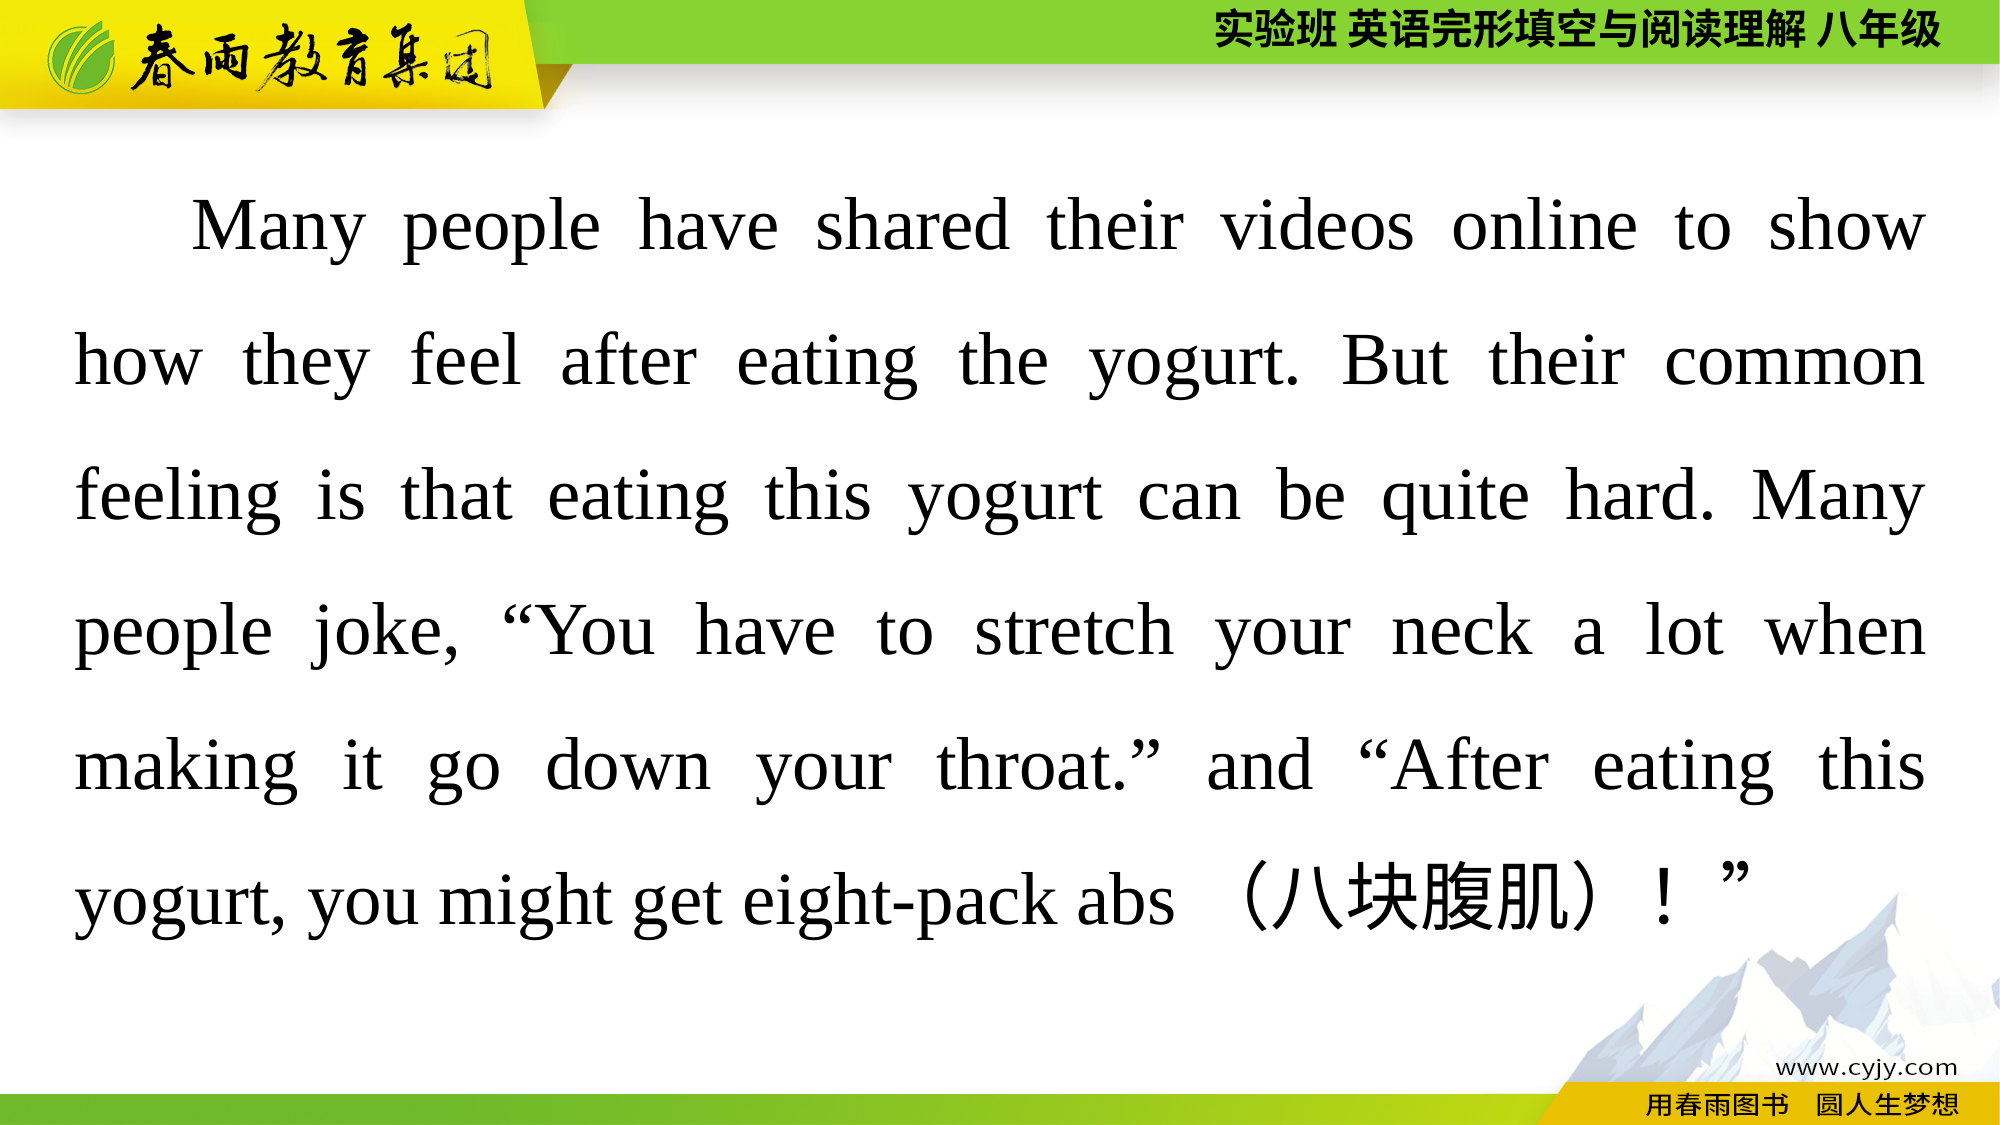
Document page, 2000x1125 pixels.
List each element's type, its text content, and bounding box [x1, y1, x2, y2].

list Many people have shared their videos online to show how they feel after eating the yogurt. But their common feeling is that eating this yogurt can be quite hard. Many people joke, “You have to stretch your neck a lot when making it go down your throat.” and “After eating this yogurt, you might get eight-pack abs（八块腹肌）！” [59, 122, 1944, 956]
picture [0, 0, 2000, 1125]
